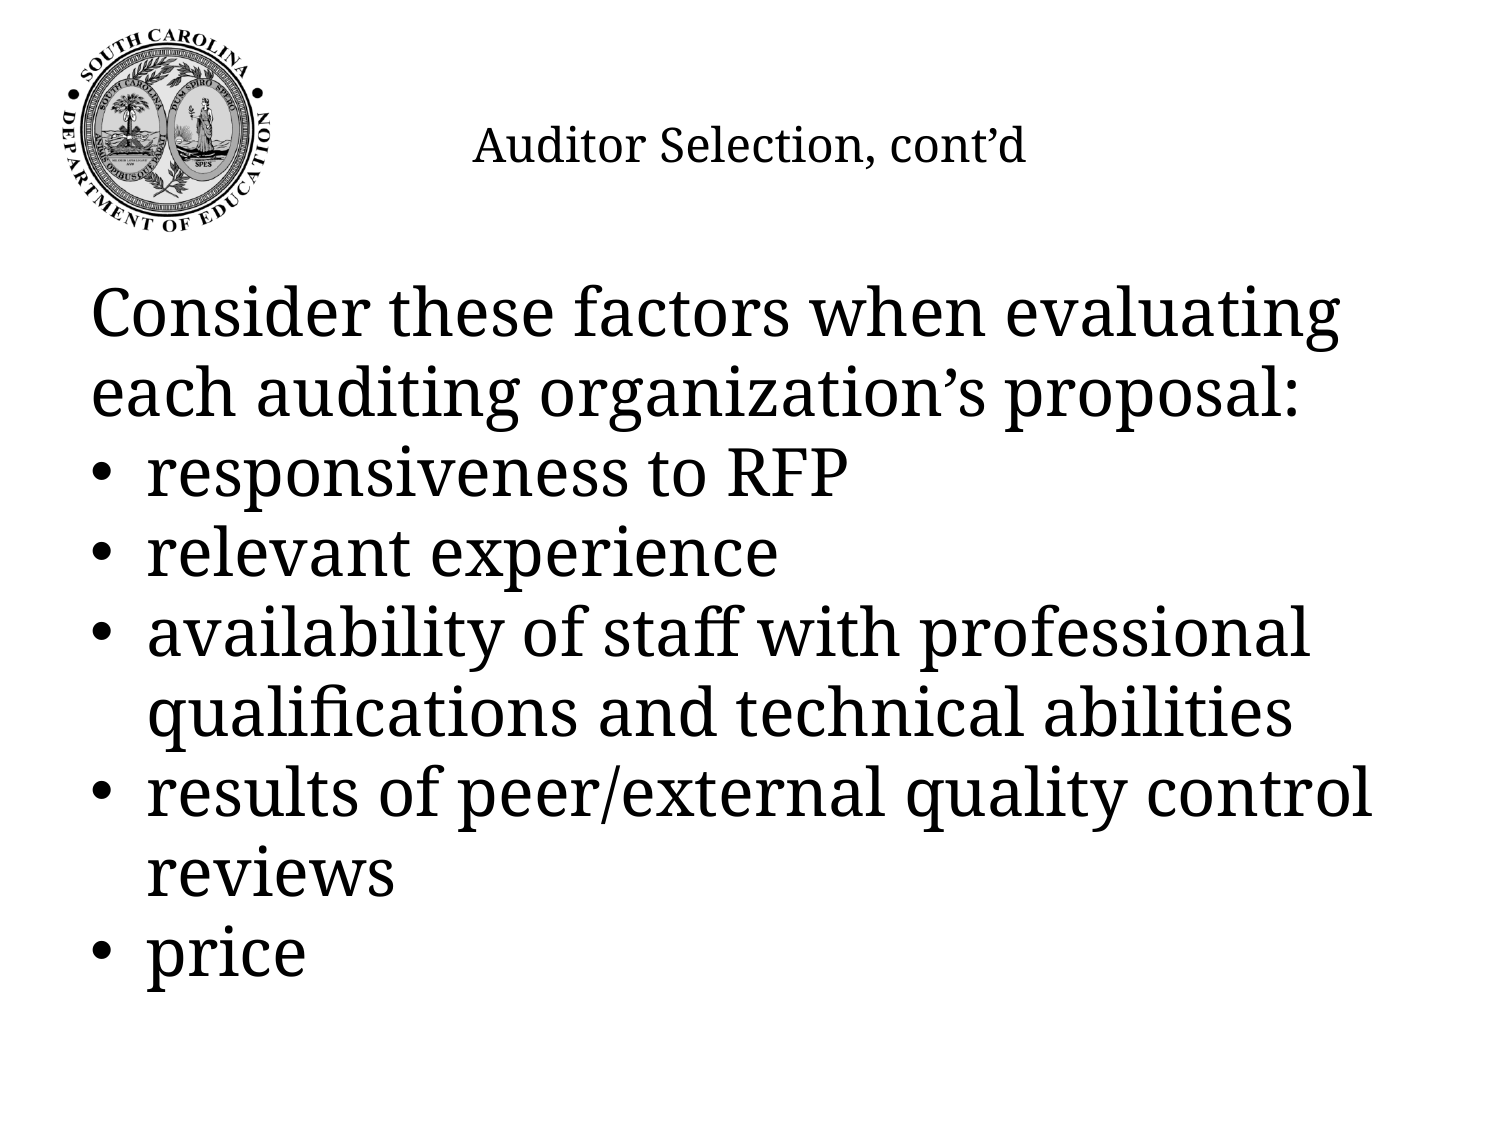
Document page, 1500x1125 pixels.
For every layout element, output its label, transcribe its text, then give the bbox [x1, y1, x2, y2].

list Consider these factors when evaluating each auditing organization’s proposal: responsiveness to RFP relevant experience availability of staff with professional qualifications and technical abilities results of peer/external quality control reviews price [75, 262, 1425, 1005]
title Auditor Selection, cont’d [75, 50, 1425, 238]
picture [50, 24, 280, 238]
